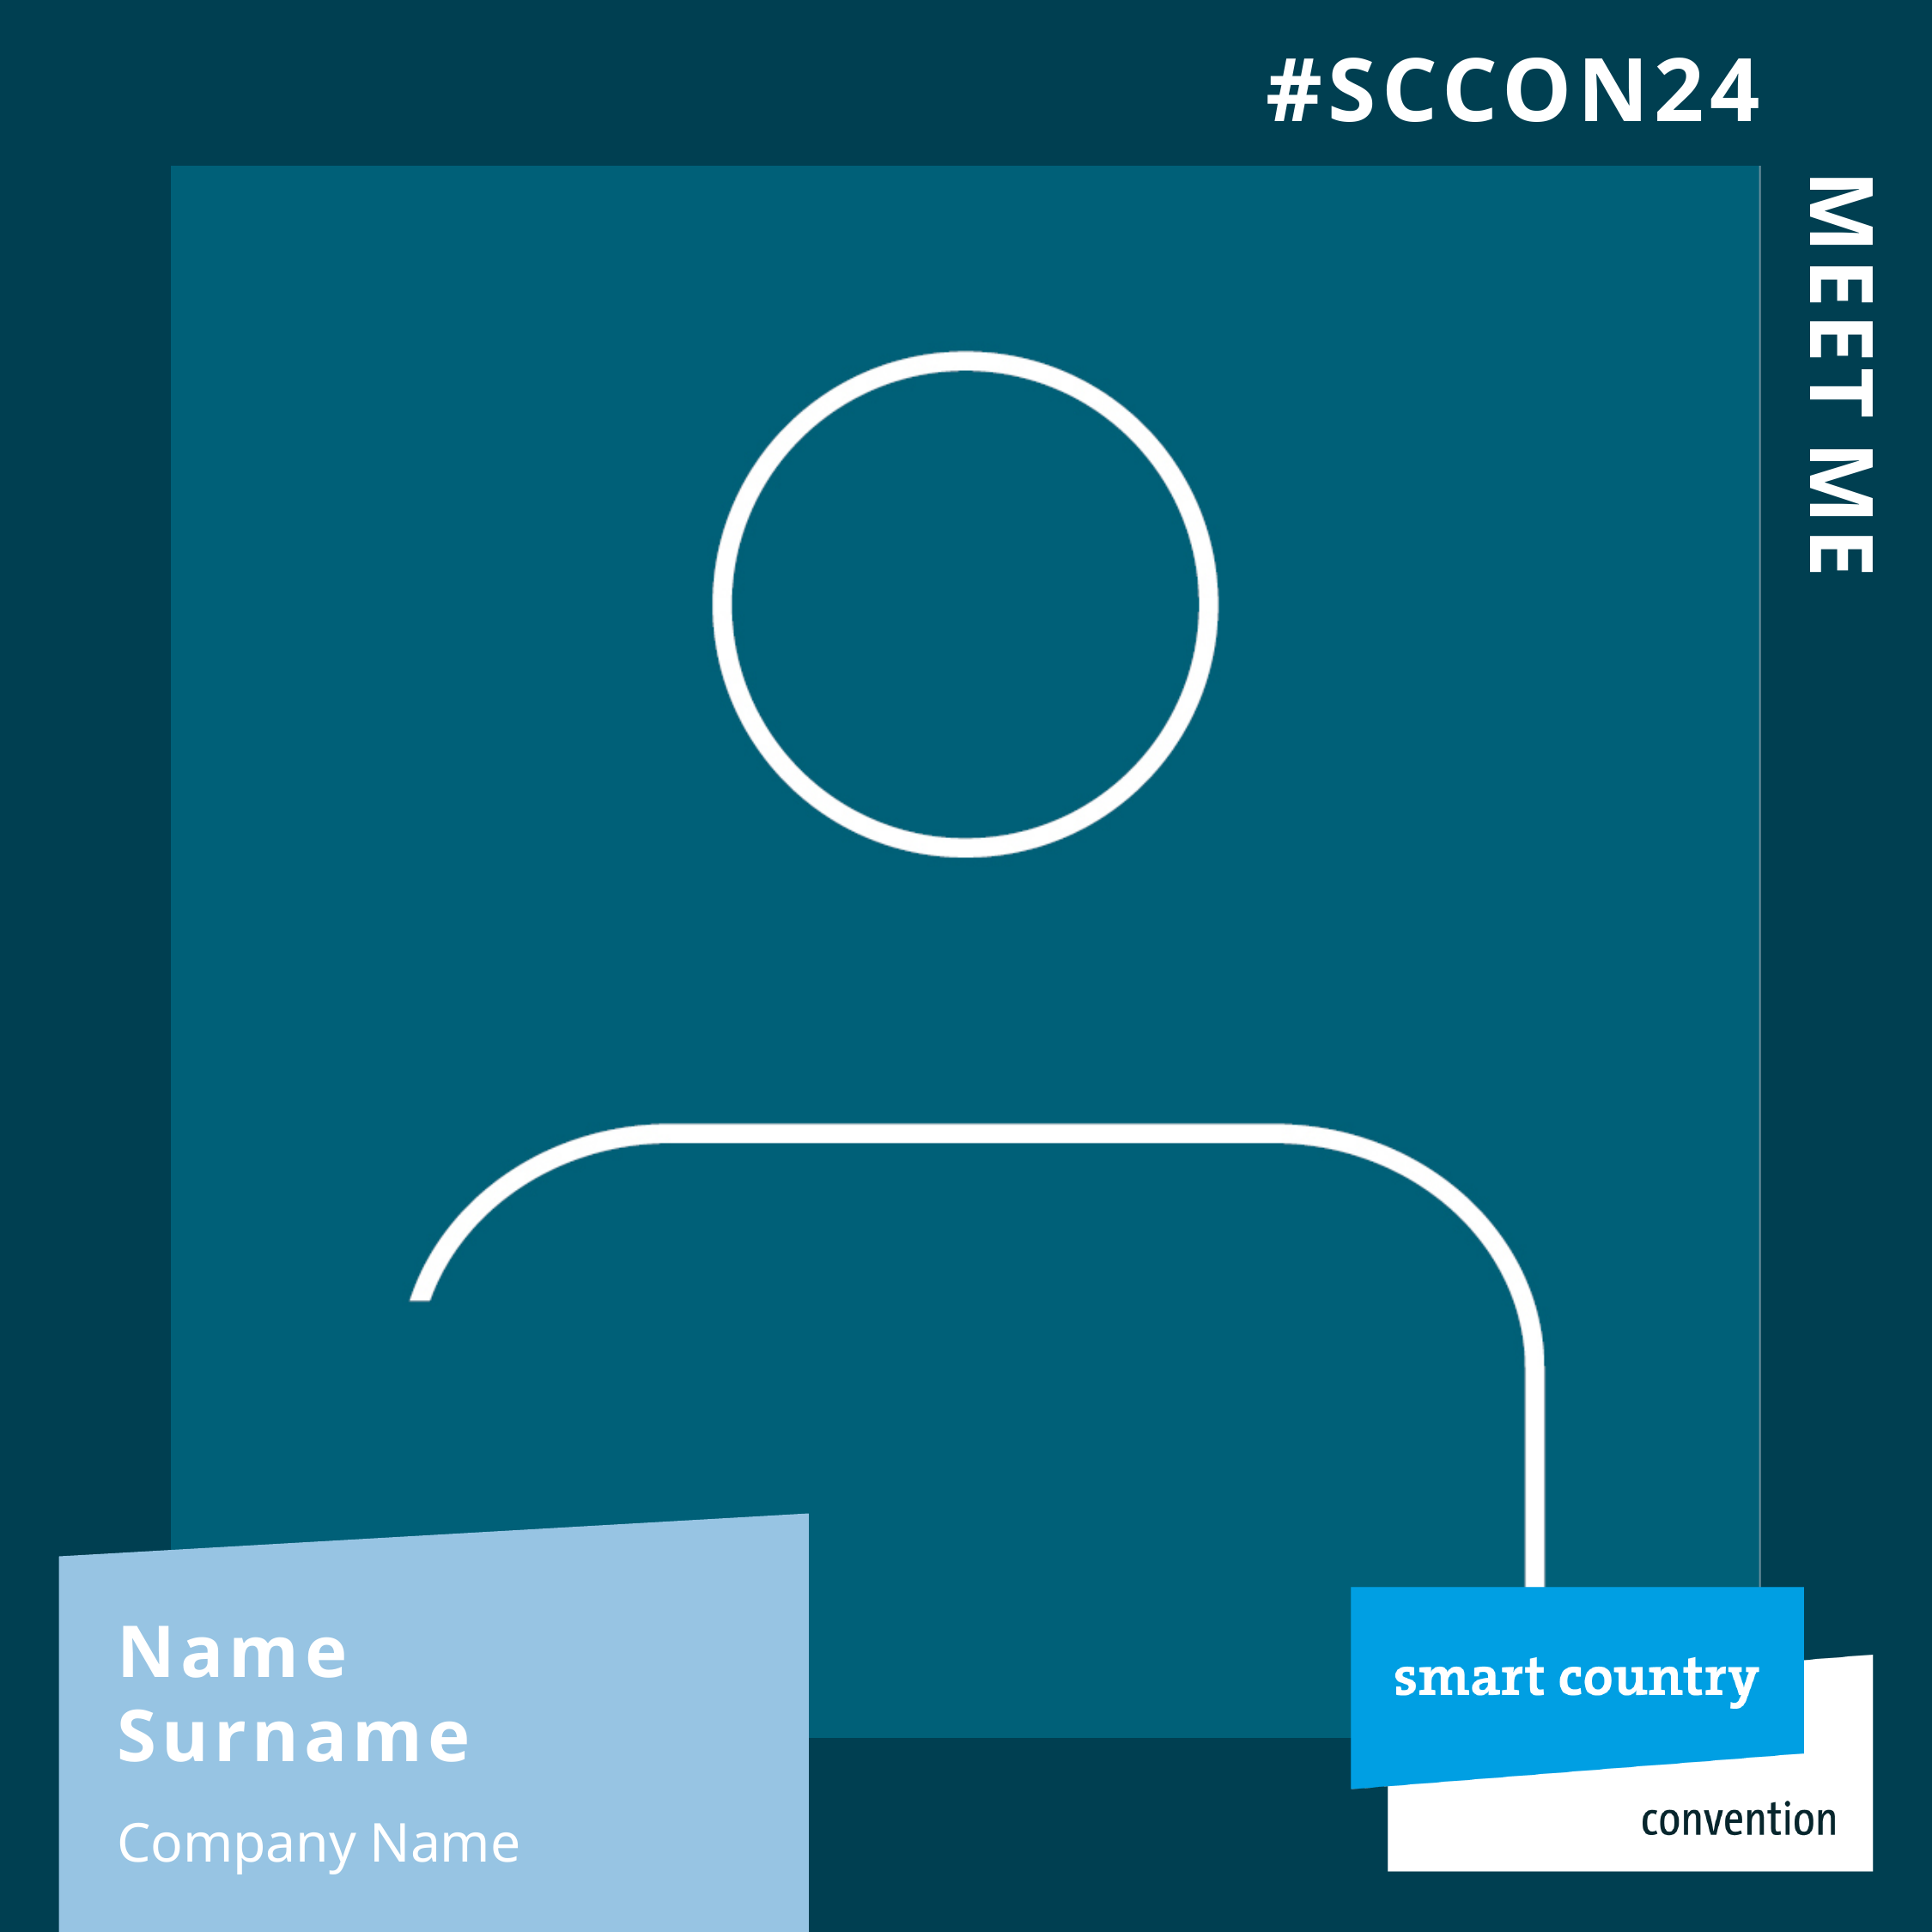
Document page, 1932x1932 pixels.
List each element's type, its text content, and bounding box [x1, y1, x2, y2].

picture [1614, 1668, 1647, 1695]
text_box [58, 1550, 809, 1932]
picture [1526, 1658, 1543, 1695]
picture [1419, 1668, 1468, 1694]
picture [1585, 1668, 1611, 1695]
picture [1649, 1668, 1682, 1694]
text_box Name Surname Company Name [114, 1606, 744, 1873]
picture [1503, 1668, 1522, 1694]
picture [1706, 1668, 1725, 1694]
picture [1388, 1656, 1873, 1871]
picture [1728, 1668, 1759, 1708]
picture [409, 1123, 1546, 1587]
picture [170, 1514, 808, 1739]
picture [1473, 1667, 1499, 1695]
picture [1560, 1668, 1581, 1695]
picture [713, 351, 1218, 858]
picture [1395, 1668, 1415, 1695]
picture [1684, 1658, 1702, 1695]
